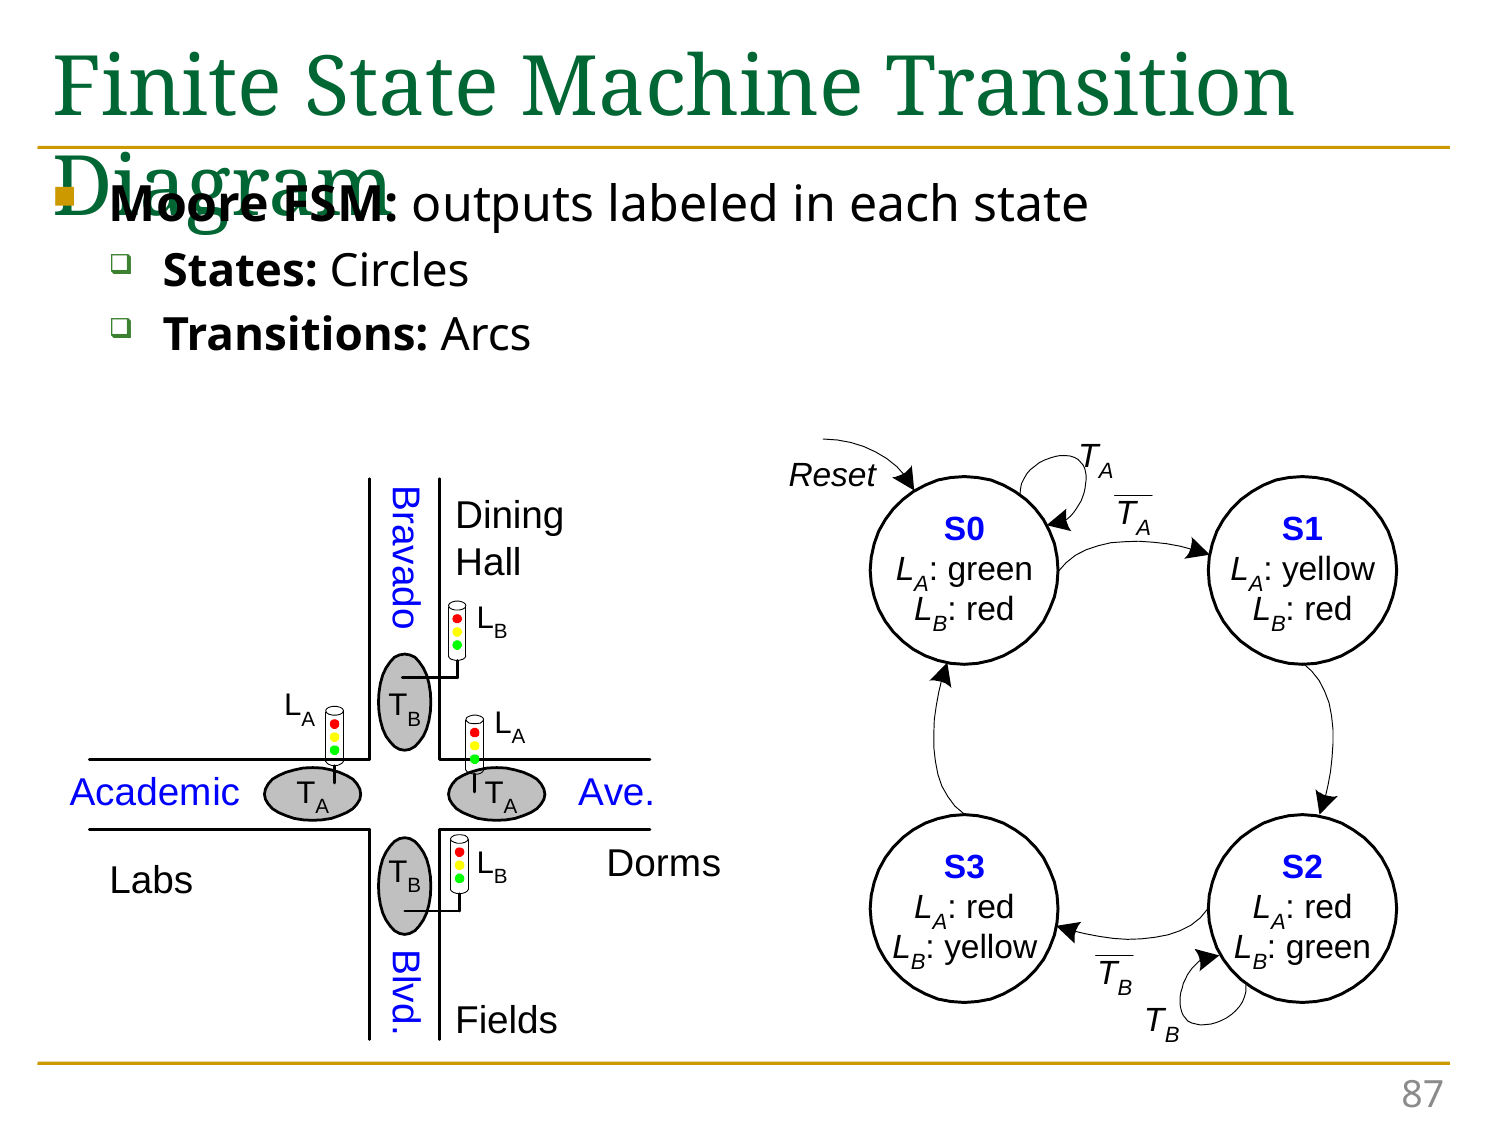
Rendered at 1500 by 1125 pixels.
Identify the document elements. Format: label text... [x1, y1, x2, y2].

slide_number 87 [1121, 1066, 1460, 1125]
list Moore FSM: outputs labeled in each state States: Circles Transitions: Arcs [37, 163, 1450, 1016]
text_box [49, 465, 750, 1063]
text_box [762, 408, 1420, 1063]
title Finite State Machine Transition Diagram [37, 24, 1450, 163]
